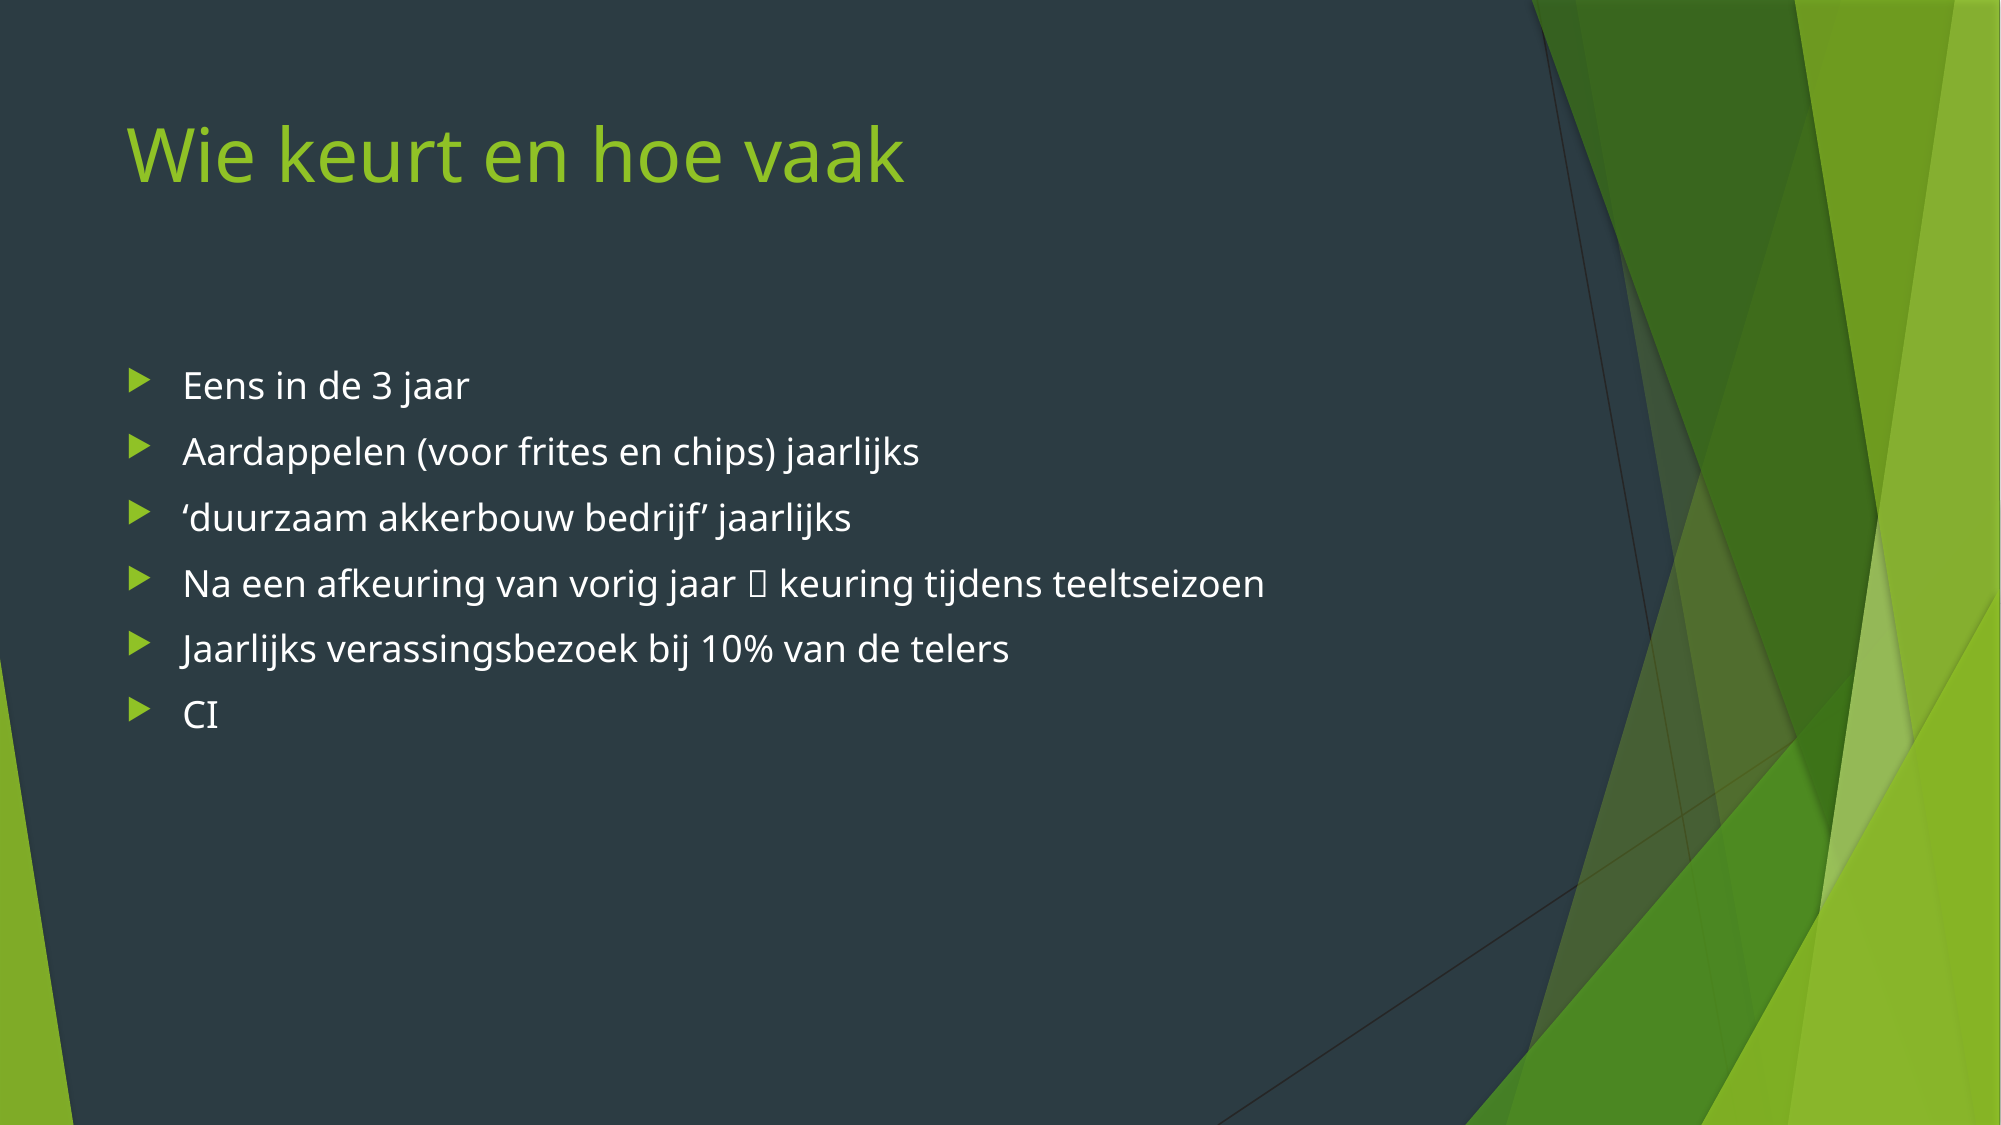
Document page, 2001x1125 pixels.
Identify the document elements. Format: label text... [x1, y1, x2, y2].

title Wie keurt en hoe vaak [111, 99, 1522, 317]
list Eens in de 3 jaar Aardappelen (voor frites en chips) jaarlijks ‘duurzaam akkerbouw bedrijf’ jaarlijks Na een afkeuring van vorig jaar  keuring tijdens teeltseizoen Jaarlijks verassingsbezoek bij 10% van de telers CI [111, 354, 1522, 992]
